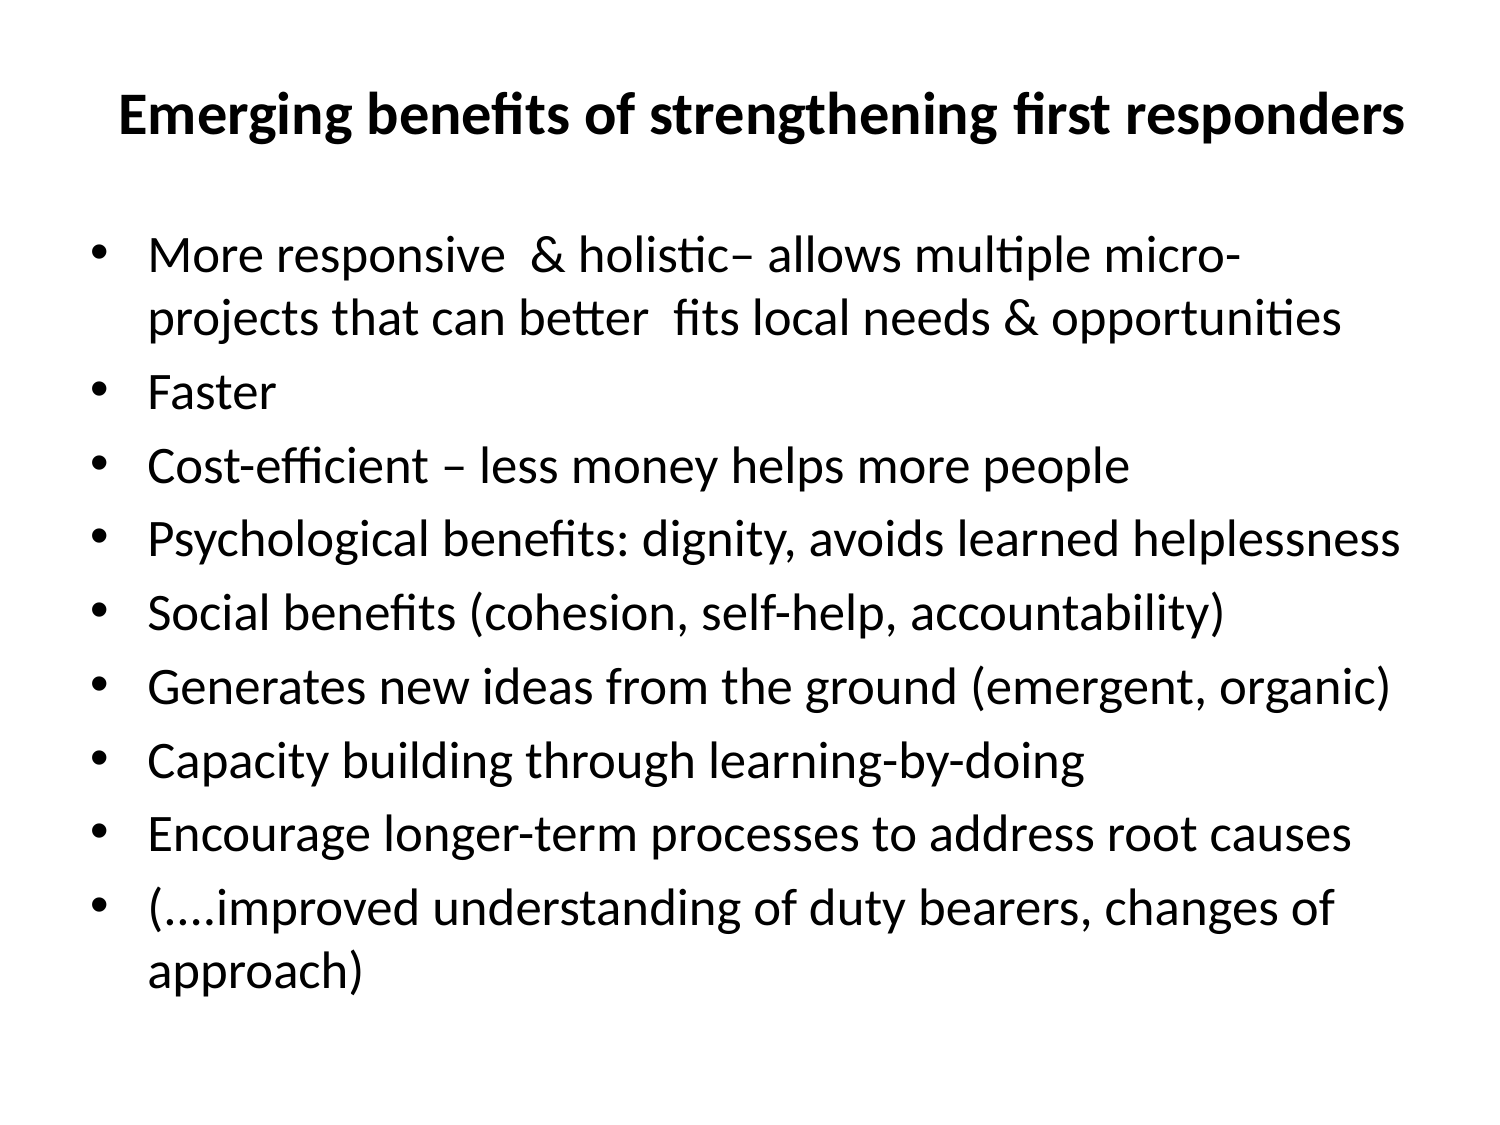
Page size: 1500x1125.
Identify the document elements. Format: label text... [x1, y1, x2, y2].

list More responsive & holistic– allows multiple micro-projects that can better fits local needs & opportunities Faster Cost-efficient – less money helps more people Psychological benefits: dignity, avoids learned helplessness Social benefits (cohesion, self-help, accountability) Generates new ideas from the ground (emergent, organic) Capacity building through learning-by-doing Encourage longer-term processes to address root causes (....improved understanding of duty bearers, changes of approach) [75, 212, 1425, 1063]
title Emerging benefits of strengthening first responders [75, 45, 1450, 175]
